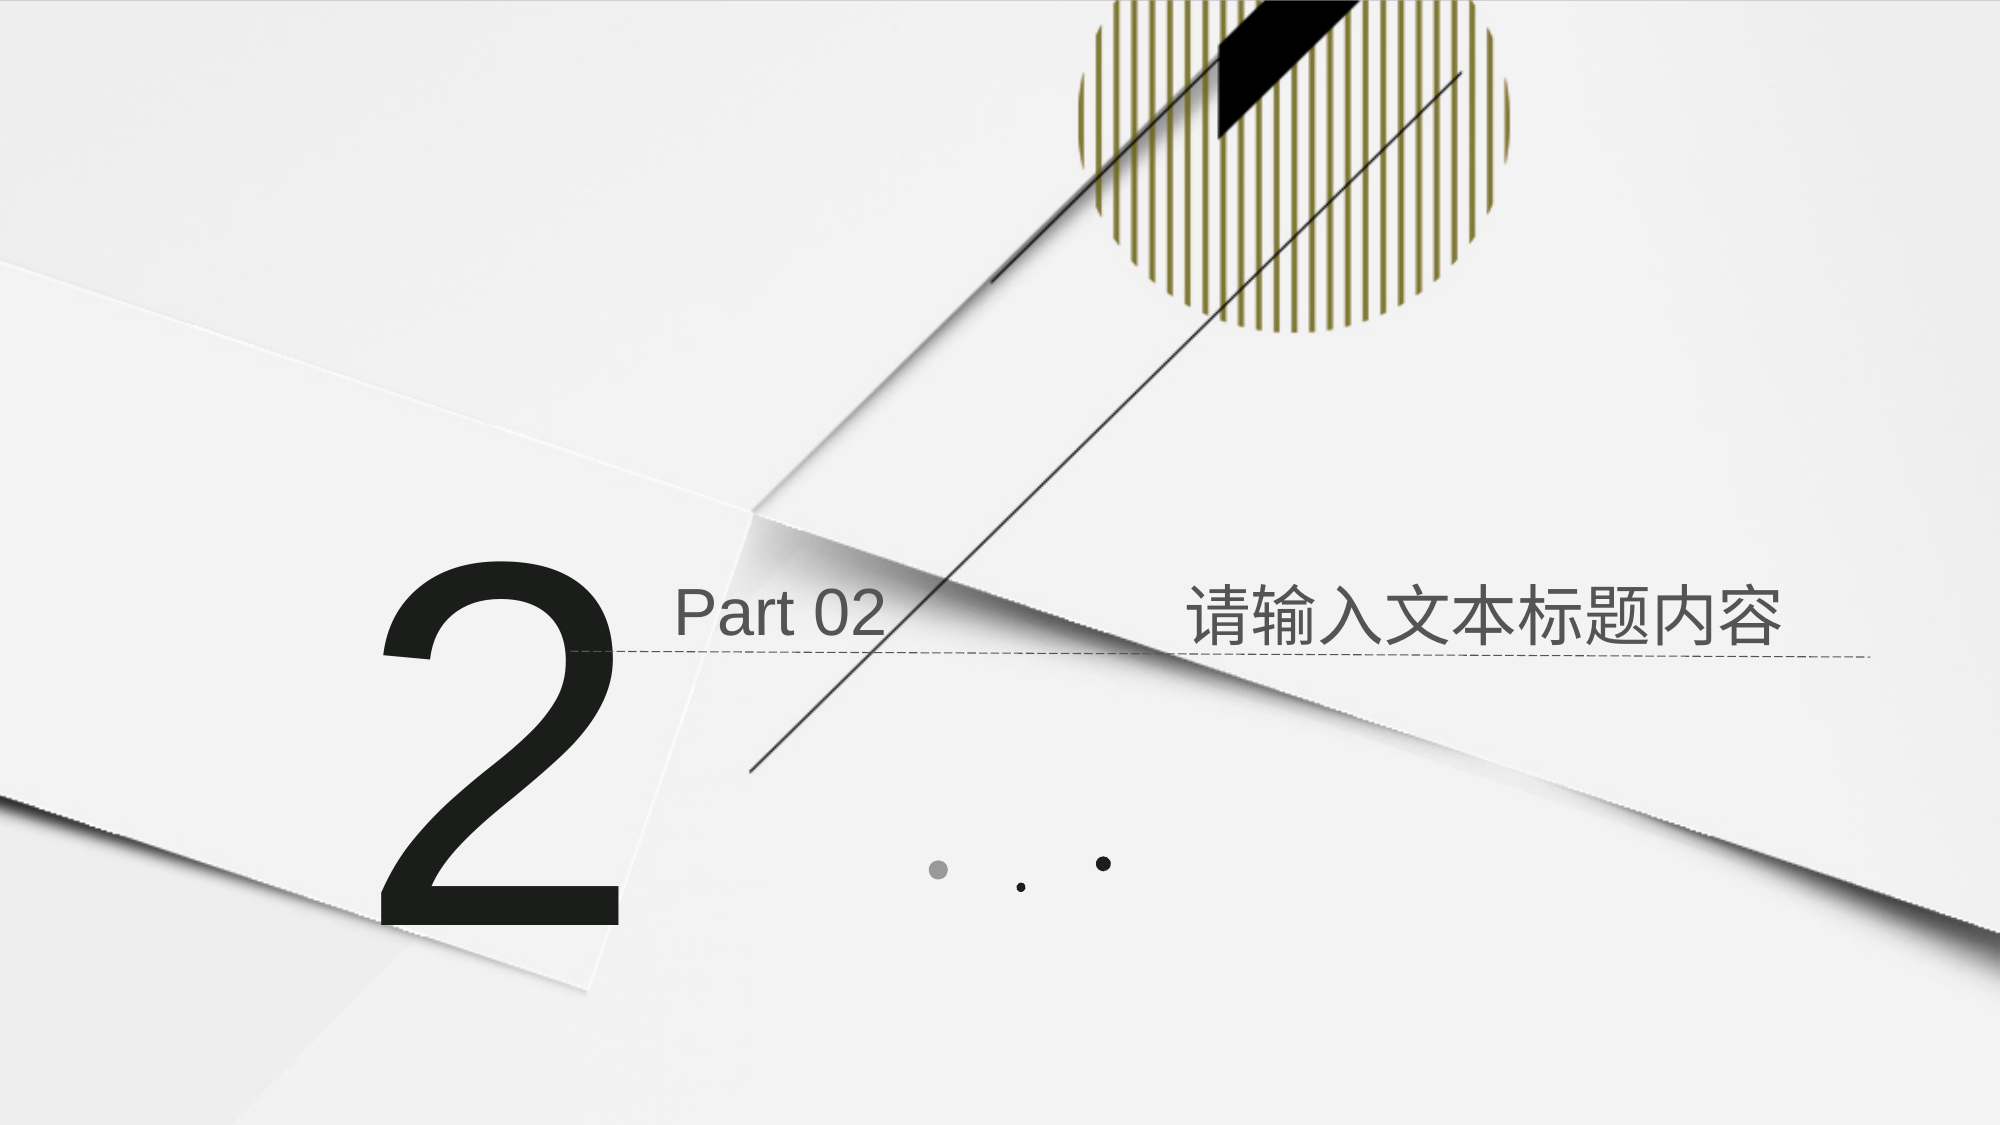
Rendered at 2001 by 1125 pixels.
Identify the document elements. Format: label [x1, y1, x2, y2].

picture [0, 0, 2000, 1125]
text_box [569, 651, 1871, 658]
